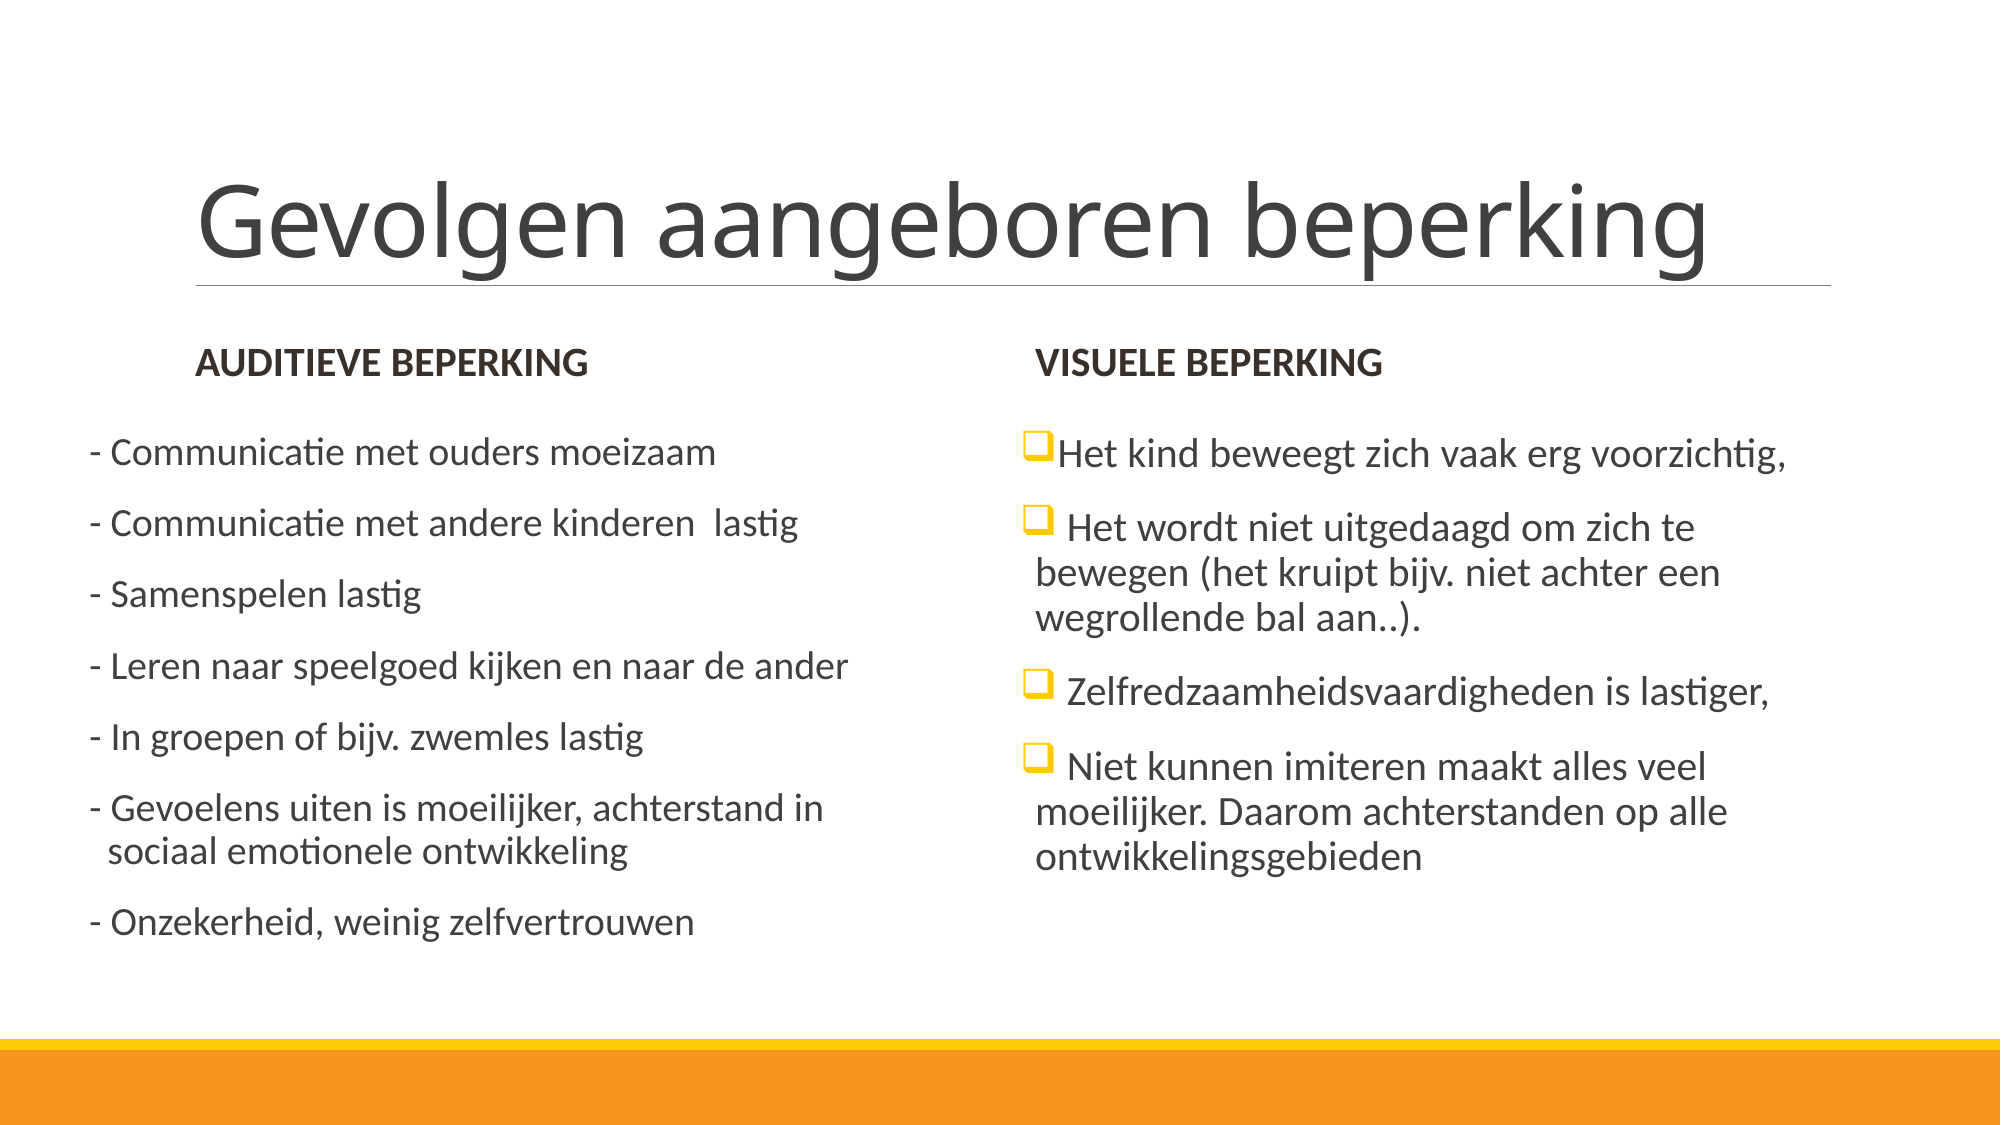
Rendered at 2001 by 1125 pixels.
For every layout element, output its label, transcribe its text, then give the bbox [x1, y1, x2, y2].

list Visuele beperking [1020, 302, 1830, 423]
list - Communicatie met ouders moeizaam - Communicatie met andere kinderen lastig - Samenspelen lastig - Leren naar speelgoed kijken en naar de ander - In groepen of bijv. zwemles lastig - Gevoelens uiten is moeilijker, achterstand in sociaal emotionele ontwikkeling - Onzekerheid, weinig zelfvertrouwen [75, 423, 885, 978]
list Auditieve beperking [180, 302, 990, 424]
list Het kind beweegt zich vaak erg voorzichtig, Het wordt niet uitgedaagd om zich te bewegen (het kruipt bijv. niet achter een wegrollende bal aan..). Zelfredzaamheidsvaardigheden is lastiger, Niet kunnen imiteren maakt alles veel moeilijker. Daarom achterstanden op alle ontwikkelingsgebieden [1020, 423, 1830, 978]
title Gevolgen aangeboren beperking [180, 47, 1830, 285]
